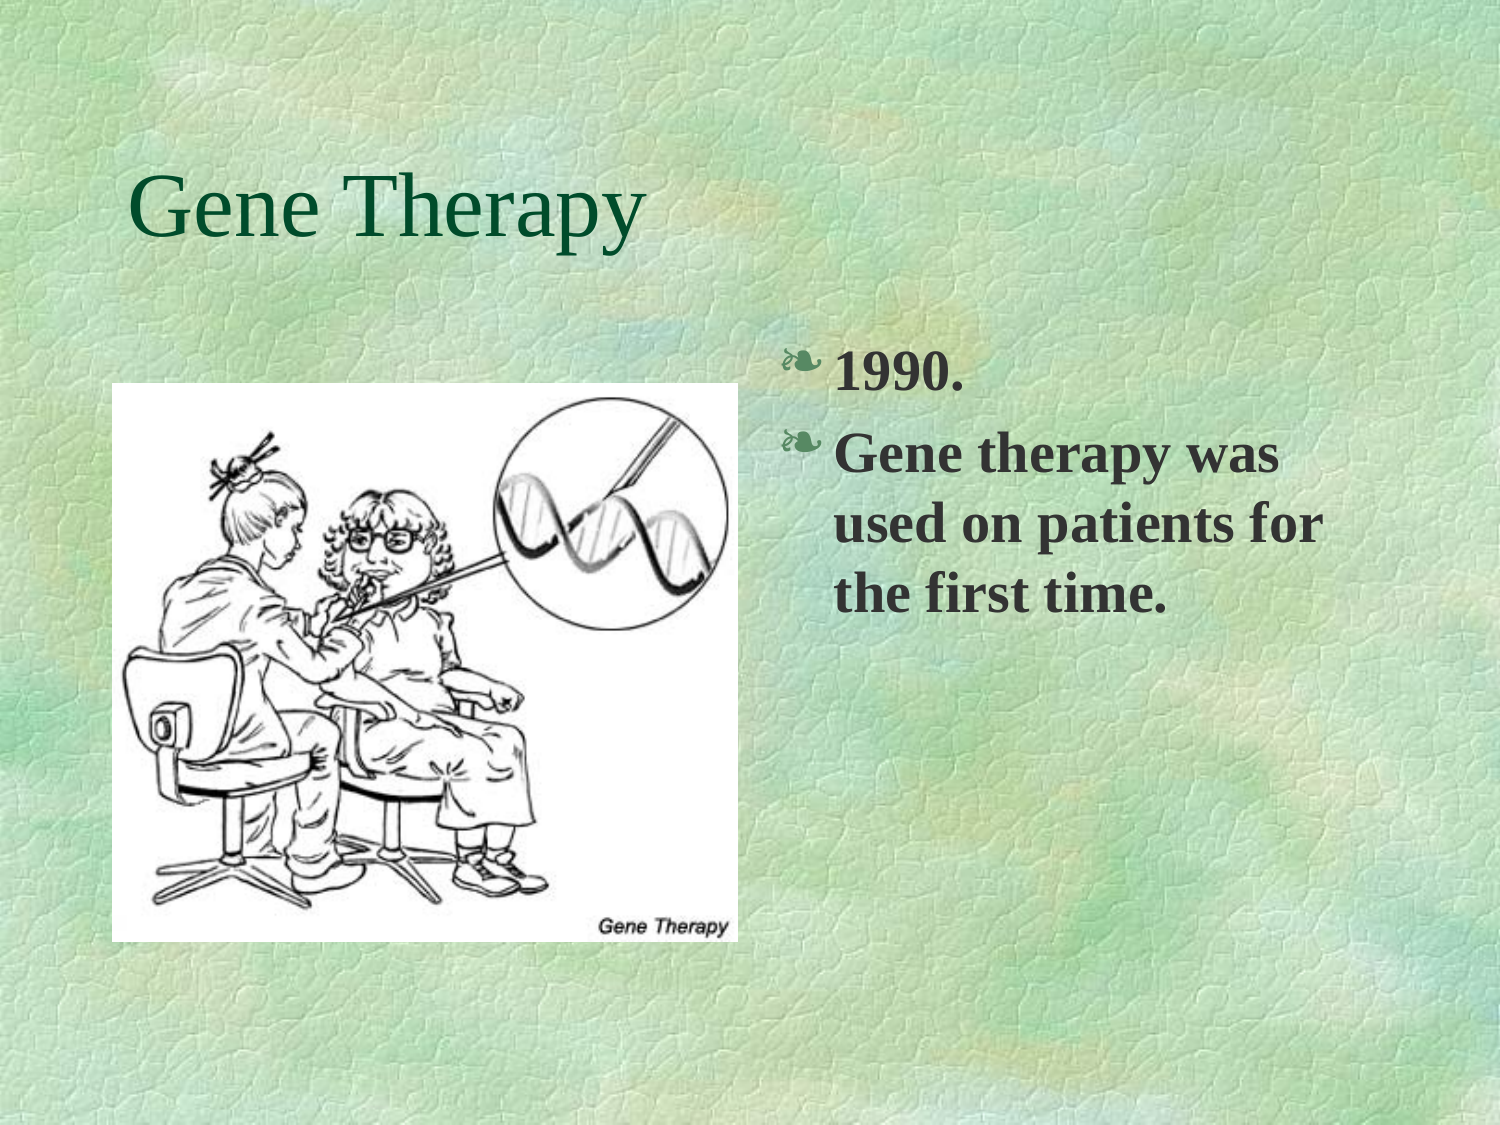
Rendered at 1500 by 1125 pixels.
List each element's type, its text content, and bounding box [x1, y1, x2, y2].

picture [0, 0, 1500, 1125]
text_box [112, 383, 738, 942]
title Gene Therapy [112, 74, 1388, 263]
list 1990. Gene therapy was used on patients for the first time. [762, 324, 1388, 1001]
